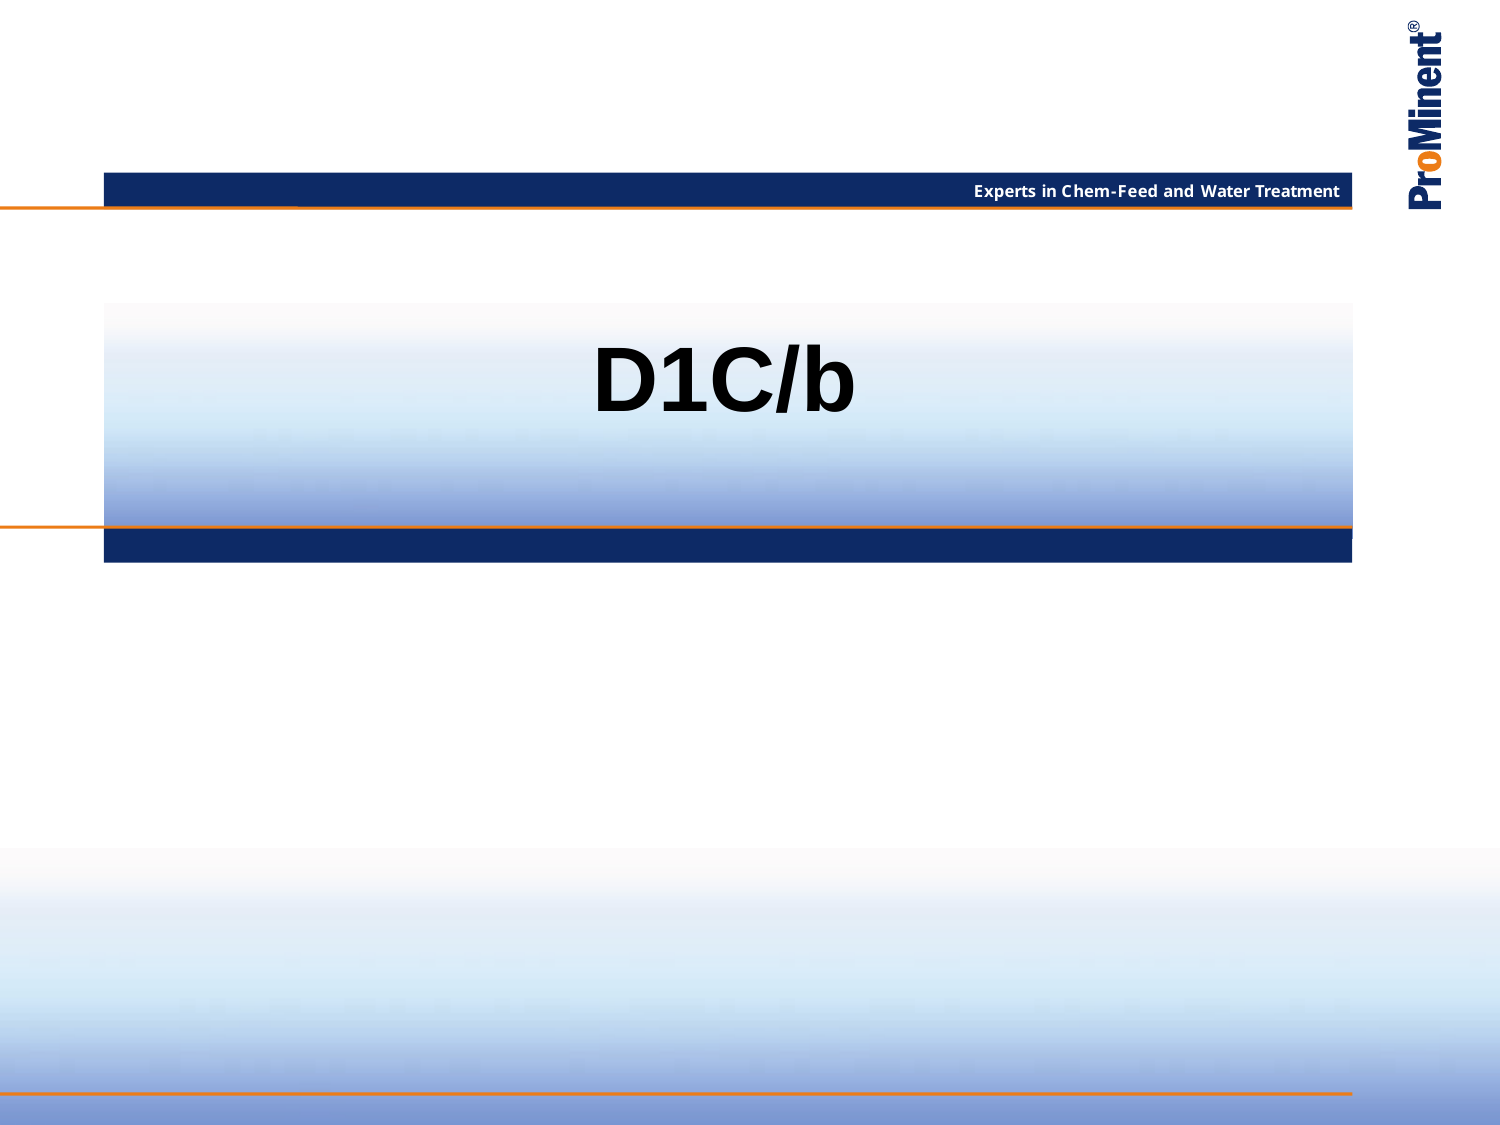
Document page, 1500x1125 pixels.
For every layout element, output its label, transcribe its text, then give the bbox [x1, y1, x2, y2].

picture [0, 848, 1500, 1125]
picture [104, 303, 1353, 525]
title D1C/b [99, 237, 1351, 513]
